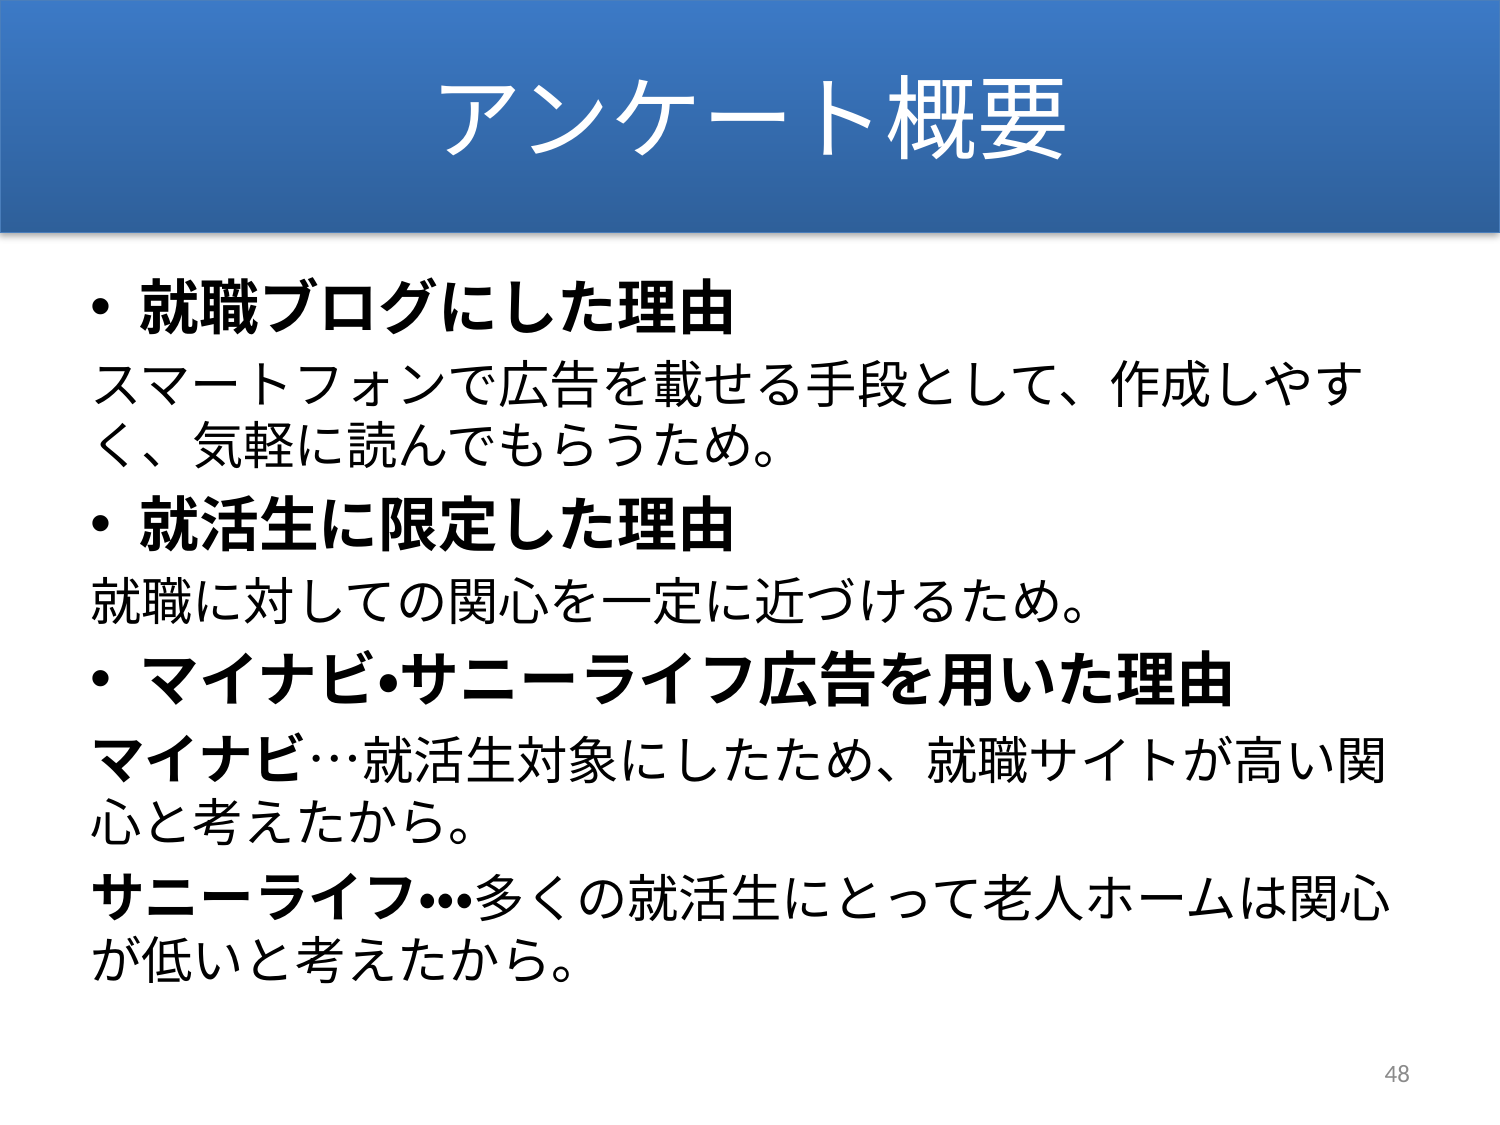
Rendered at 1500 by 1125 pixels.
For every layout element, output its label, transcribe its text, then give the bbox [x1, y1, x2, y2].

slide_number 48 [1074, 1042, 1425, 1103]
list 就職ブログにした理由 スマートフォンで広告を載せる手段として、作成しやすく、気軽に読んでもらうため。 就活生に限定した理由 就職に対しての関心を一定に近づけるため。 マイナビ・サニーライフ広告を用いた理由 マイナビ…就活生対象にしたため、就職サイトが高い関心と考えたから。 サニーライフ・・・多くの就活生にとって老人ホームは関心が低いと考えたから。 [75, 262, 1425, 1005]
title アンケート概要 [0, 0, 1500, 233]
